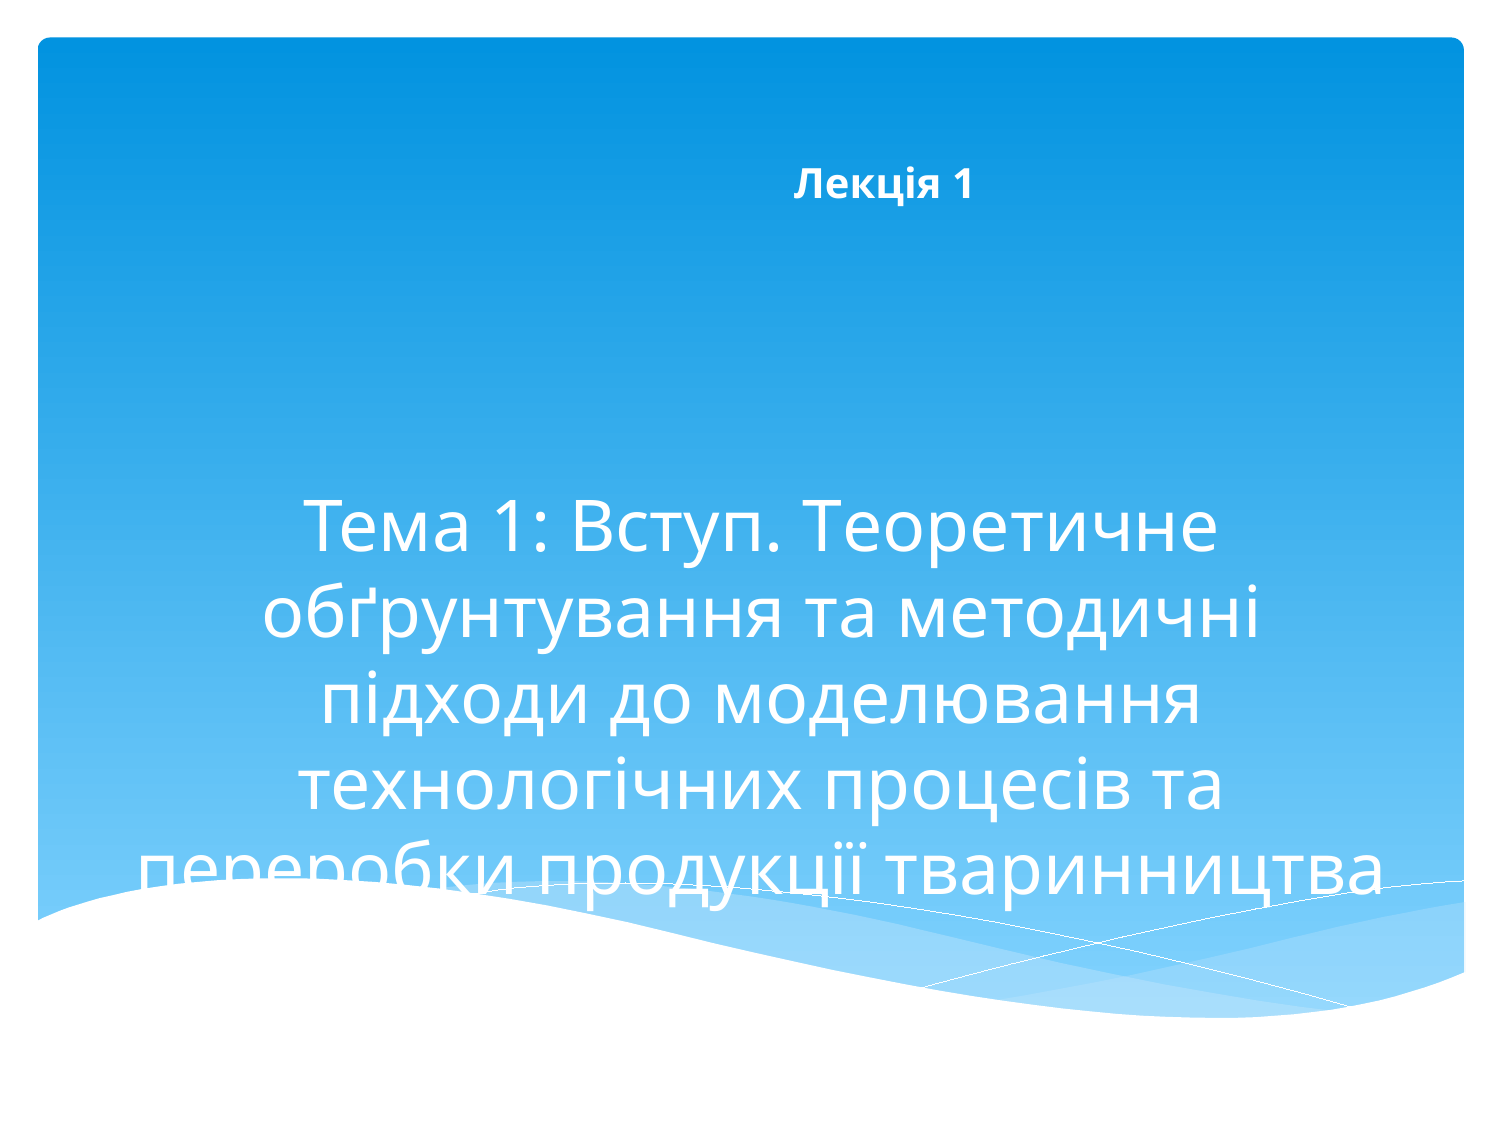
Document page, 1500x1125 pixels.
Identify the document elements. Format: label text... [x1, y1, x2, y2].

title Тема 1: Вступ. Теоретичне обґрунтування та методичні підходи до моделювання технологічних процесів та переробки продукції тваринництва [112, 397, 1412, 917]
subtitle Лекція 1 [360, 149, 1411, 279]
